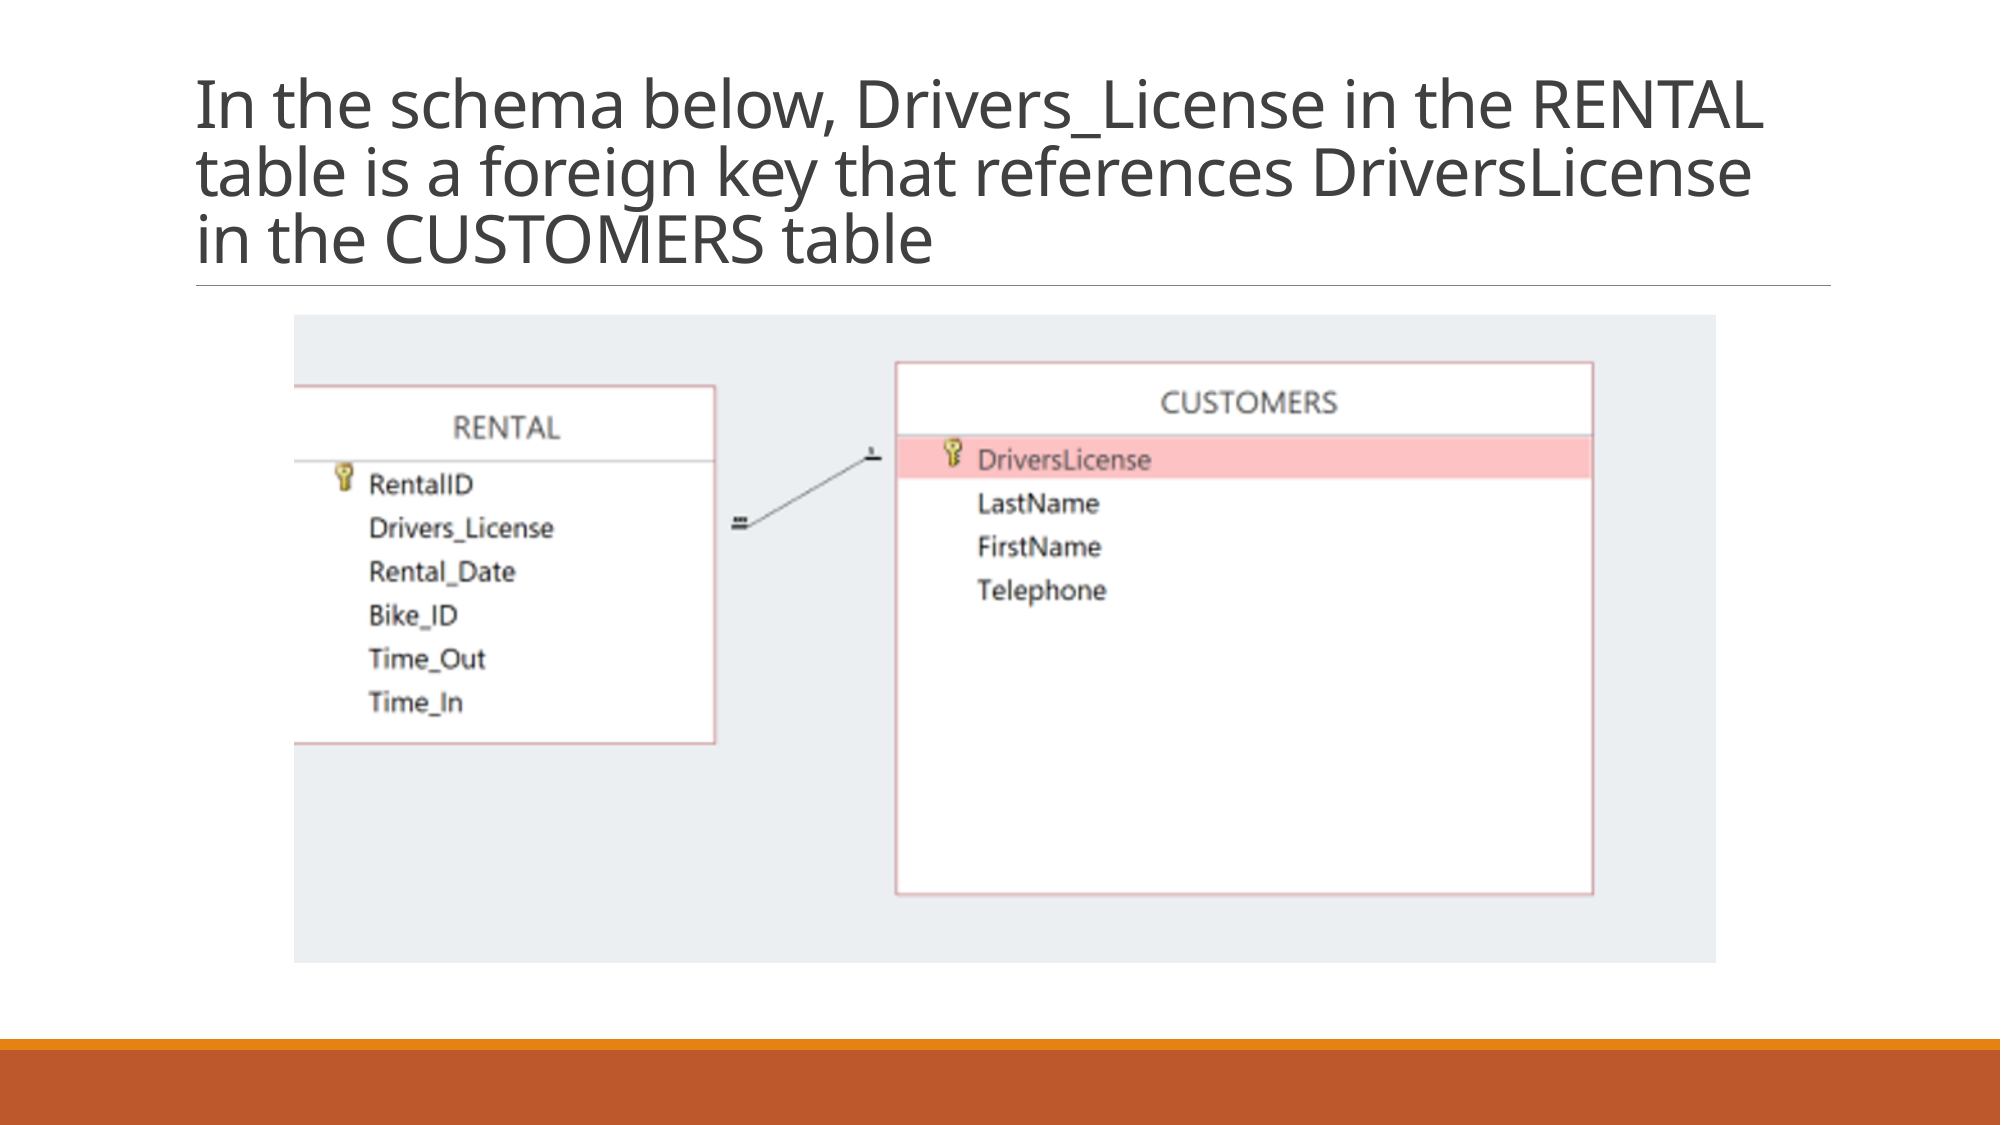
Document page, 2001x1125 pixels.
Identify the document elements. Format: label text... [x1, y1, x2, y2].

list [293, 302, 1717, 964]
title In the schema below, Drivers_License in the RENTAL table is a foreign key that references DriversLicense in the CUSTOMERS table [180, 47, 1830, 285]
